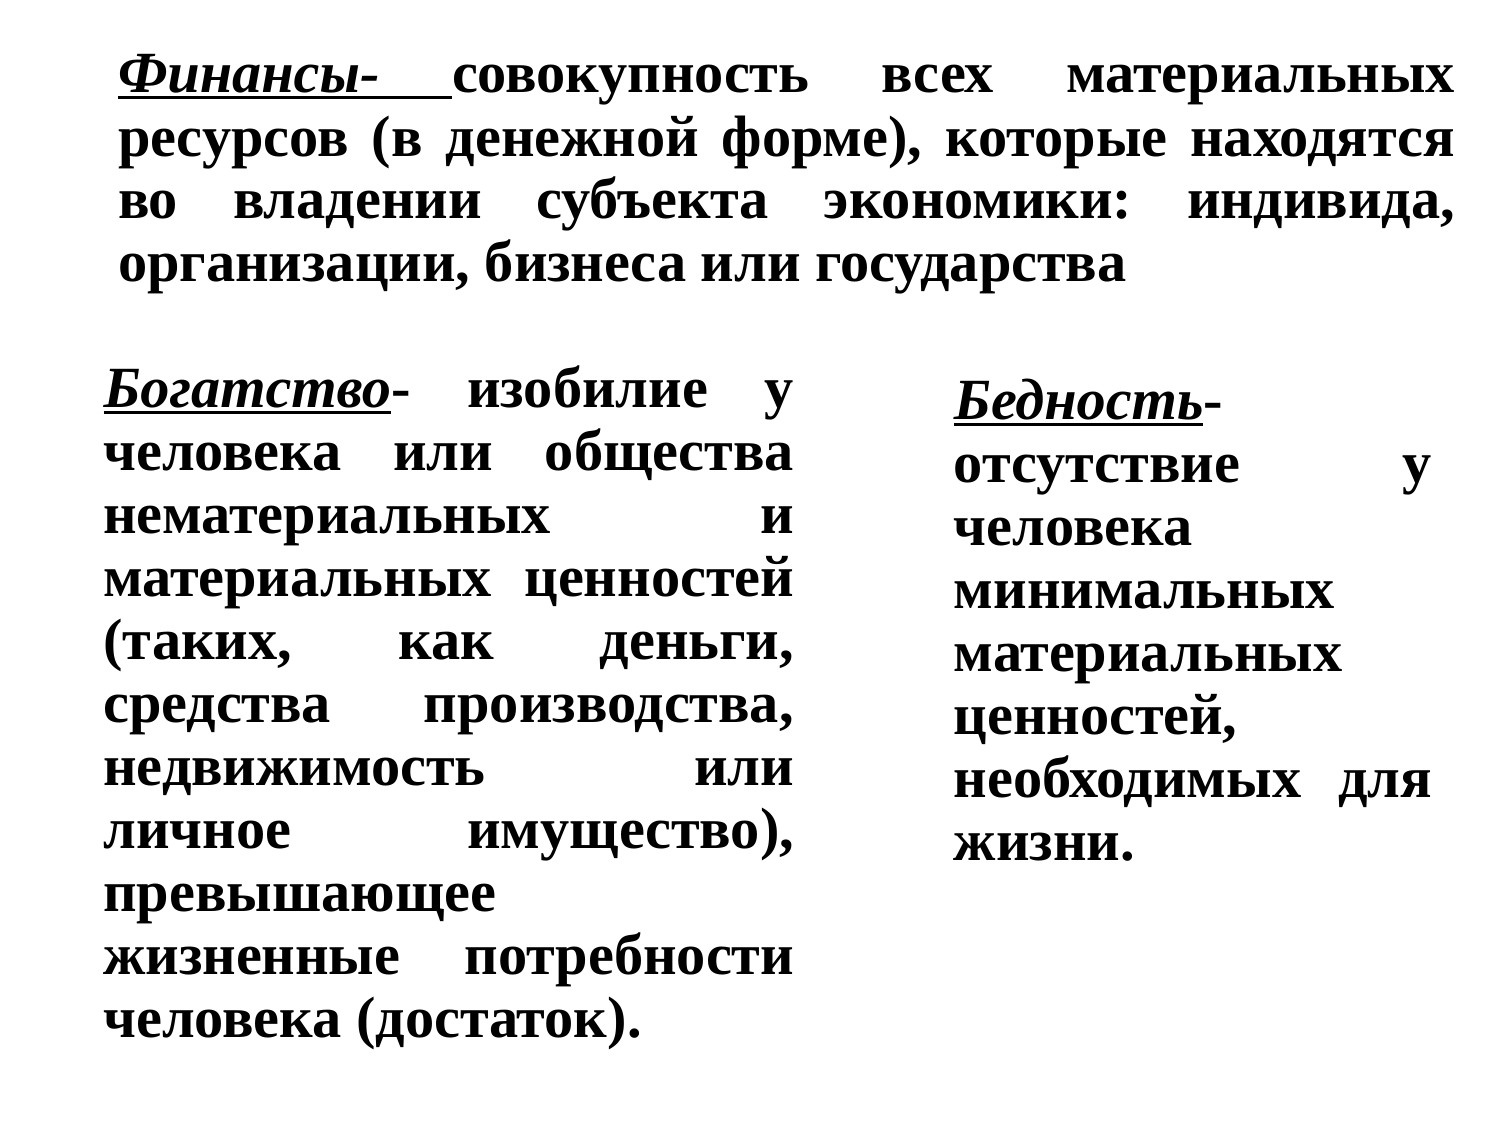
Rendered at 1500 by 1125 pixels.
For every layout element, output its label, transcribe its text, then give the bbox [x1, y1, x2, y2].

title Финансы- совокупность всех материальных ресурсов (в денежной форме), которые находятся во владении субъекта экономики: индивида, организации, бизнеса или государства [103, 59, 1471, 278]
list Богатство- изобилие у человека или общества нематериальных и материальных ценностей (таких, как деньги, средства производства, недвижимость или личное имущество), превышающее жизненные потребности человека (достаток). [88, 349, 809, 1037]
list Бедность- отсутствие у человека минимальных материальных ценностей, необходимых для жизни. [938, 361, 1447, 1014]
